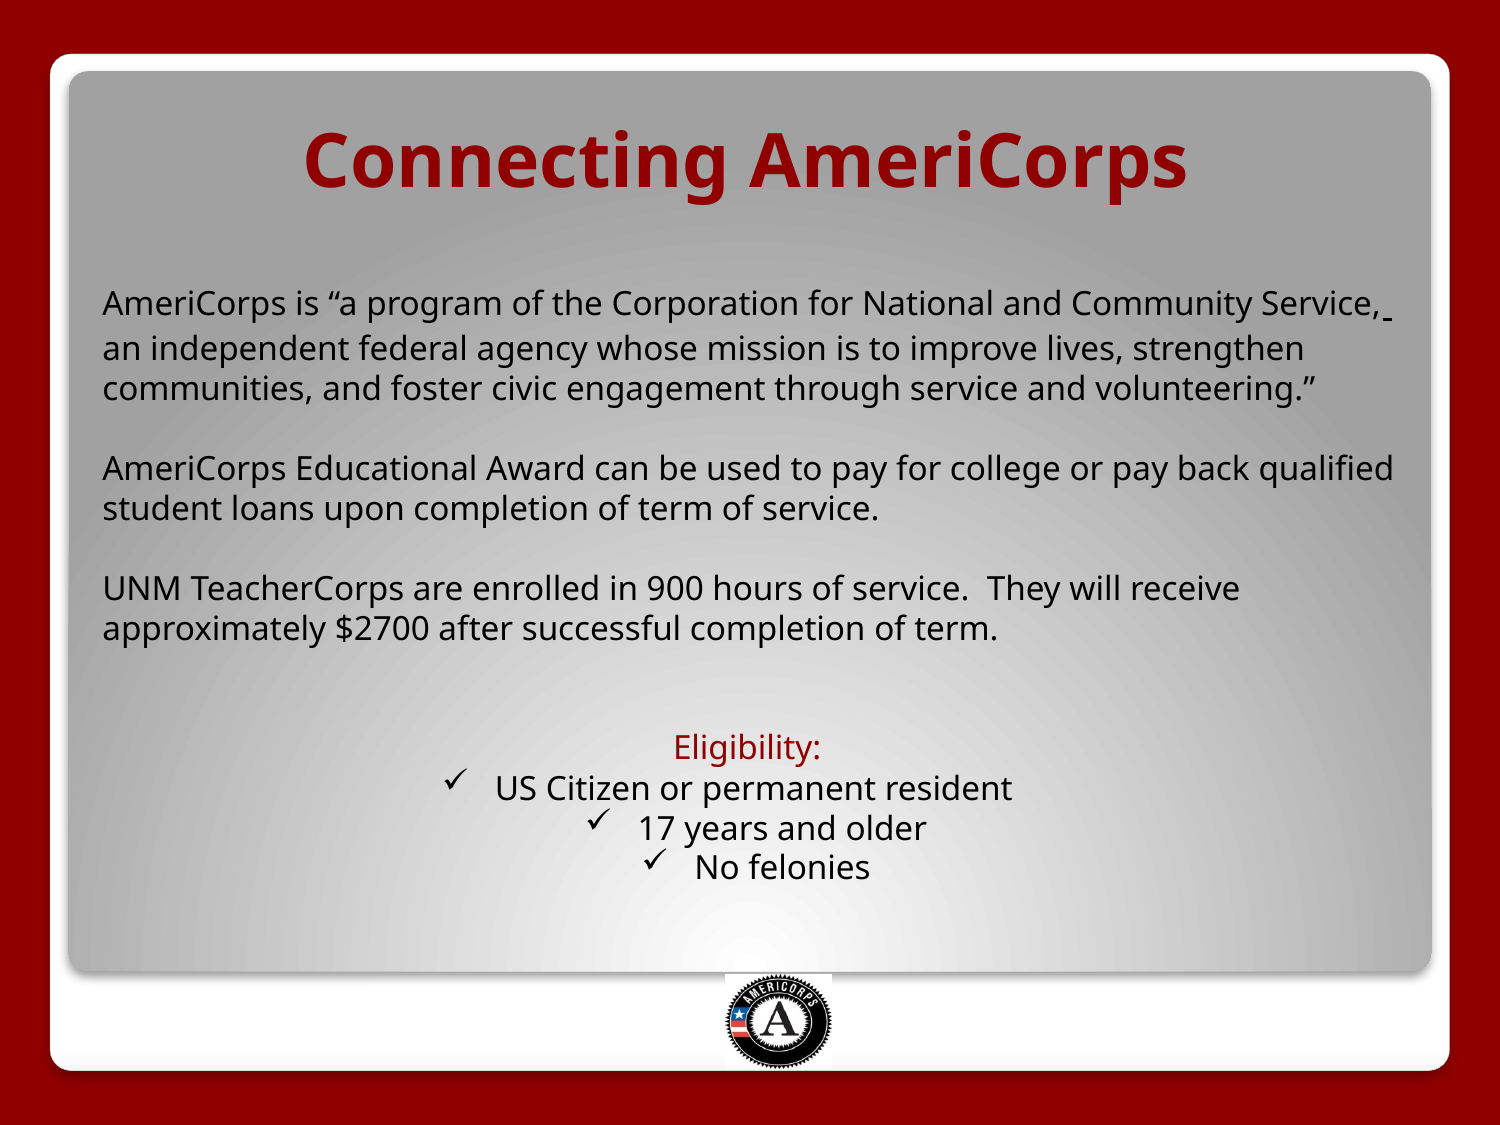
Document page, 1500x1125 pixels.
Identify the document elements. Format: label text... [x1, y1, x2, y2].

text_box AmeriCorps is “a program of the Corporation for National and Community Service, an independent federal agency whose mission is to improve lives, strengthen communities, and foster civic engagement through service and volunteering.” AmeriCorps Educational Award can be used to pay for college or pay back qualified student loans upon completion of term of service. UNM TeacherCorps are enrolled in 900 hours of service. They will receive approximately $2700 after successful completion of term. Eligibility: US Citizen or permanent resident 17 years and older No felonies [87, 274, 1425, 1074]
picture [724, 974, 832, 1069]
title Connecting AmeriCorps [75, 37, 1418, 211]
